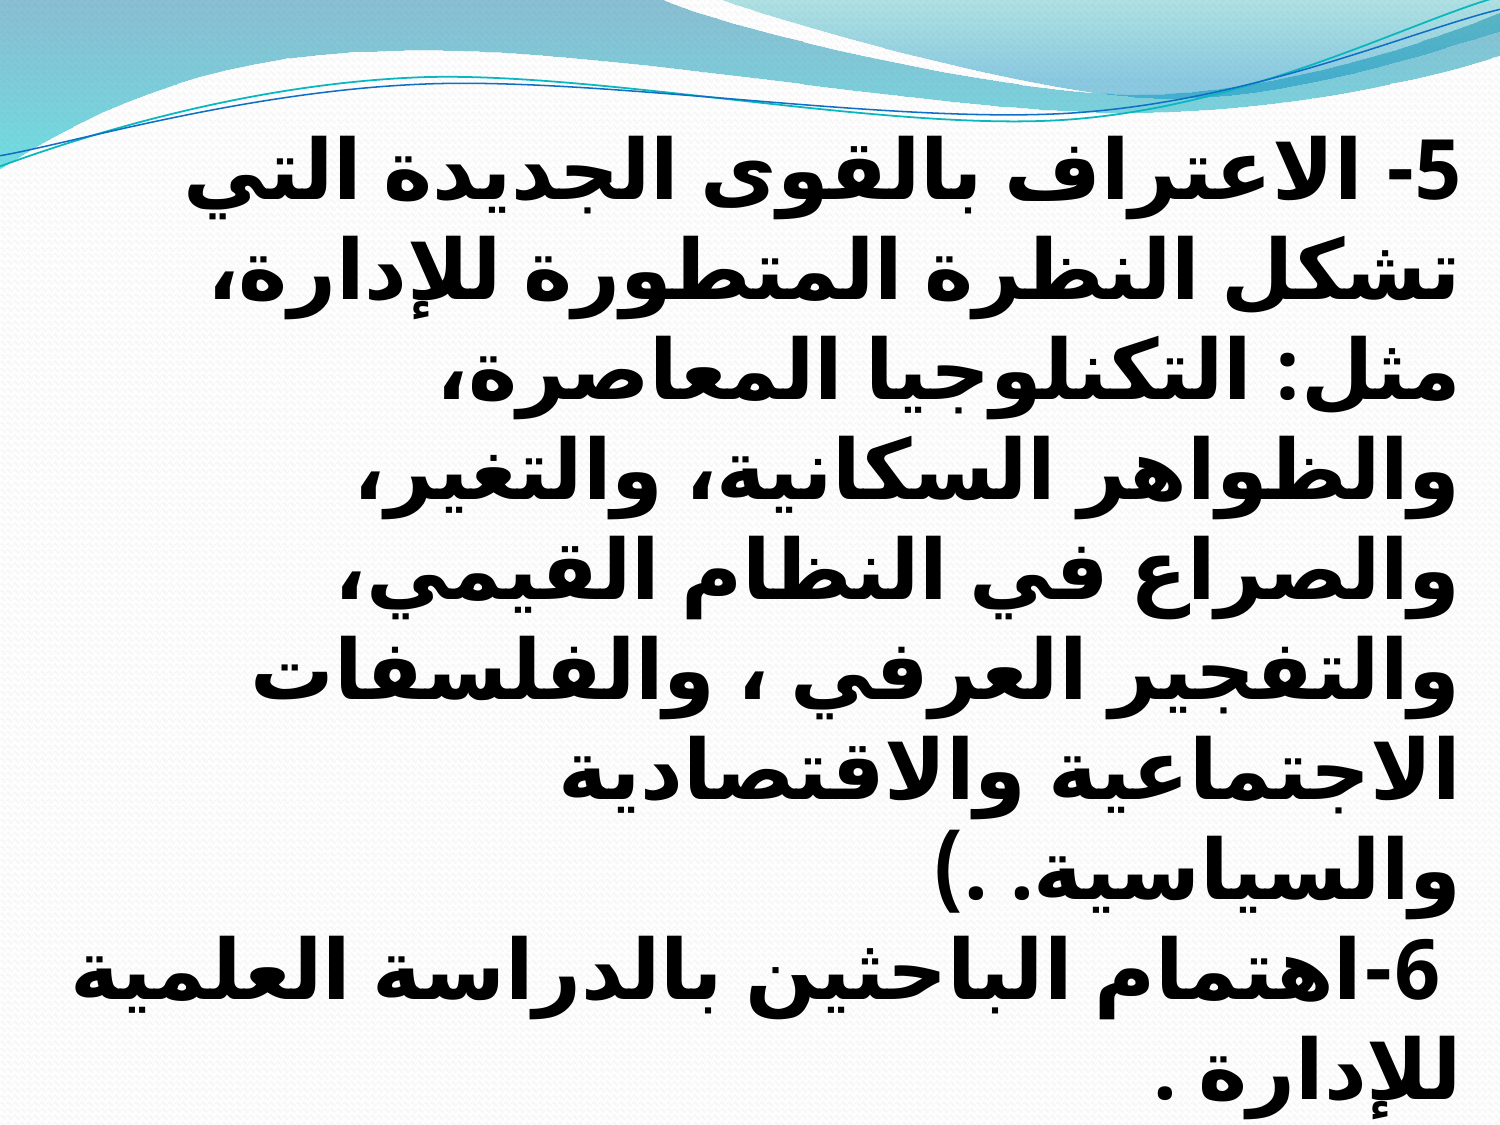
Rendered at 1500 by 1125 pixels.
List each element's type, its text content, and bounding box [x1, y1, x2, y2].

text_box 5- الاعتراف بالقوى الجديدة التي تشكل النظرة المتطورة للإدارة، مثل: التكنلوجيا المعاصرة، والظواهر السكانية، والتغير، والصراع في النظام القيمي، والتفجير العرفي ، والفلسفات الاجتماعية والاقتصادية والسياسية. .) 6-اهتمام الباحثين بالدراسة العلمية للإدارة . [17, 19, 1477, 1124]
